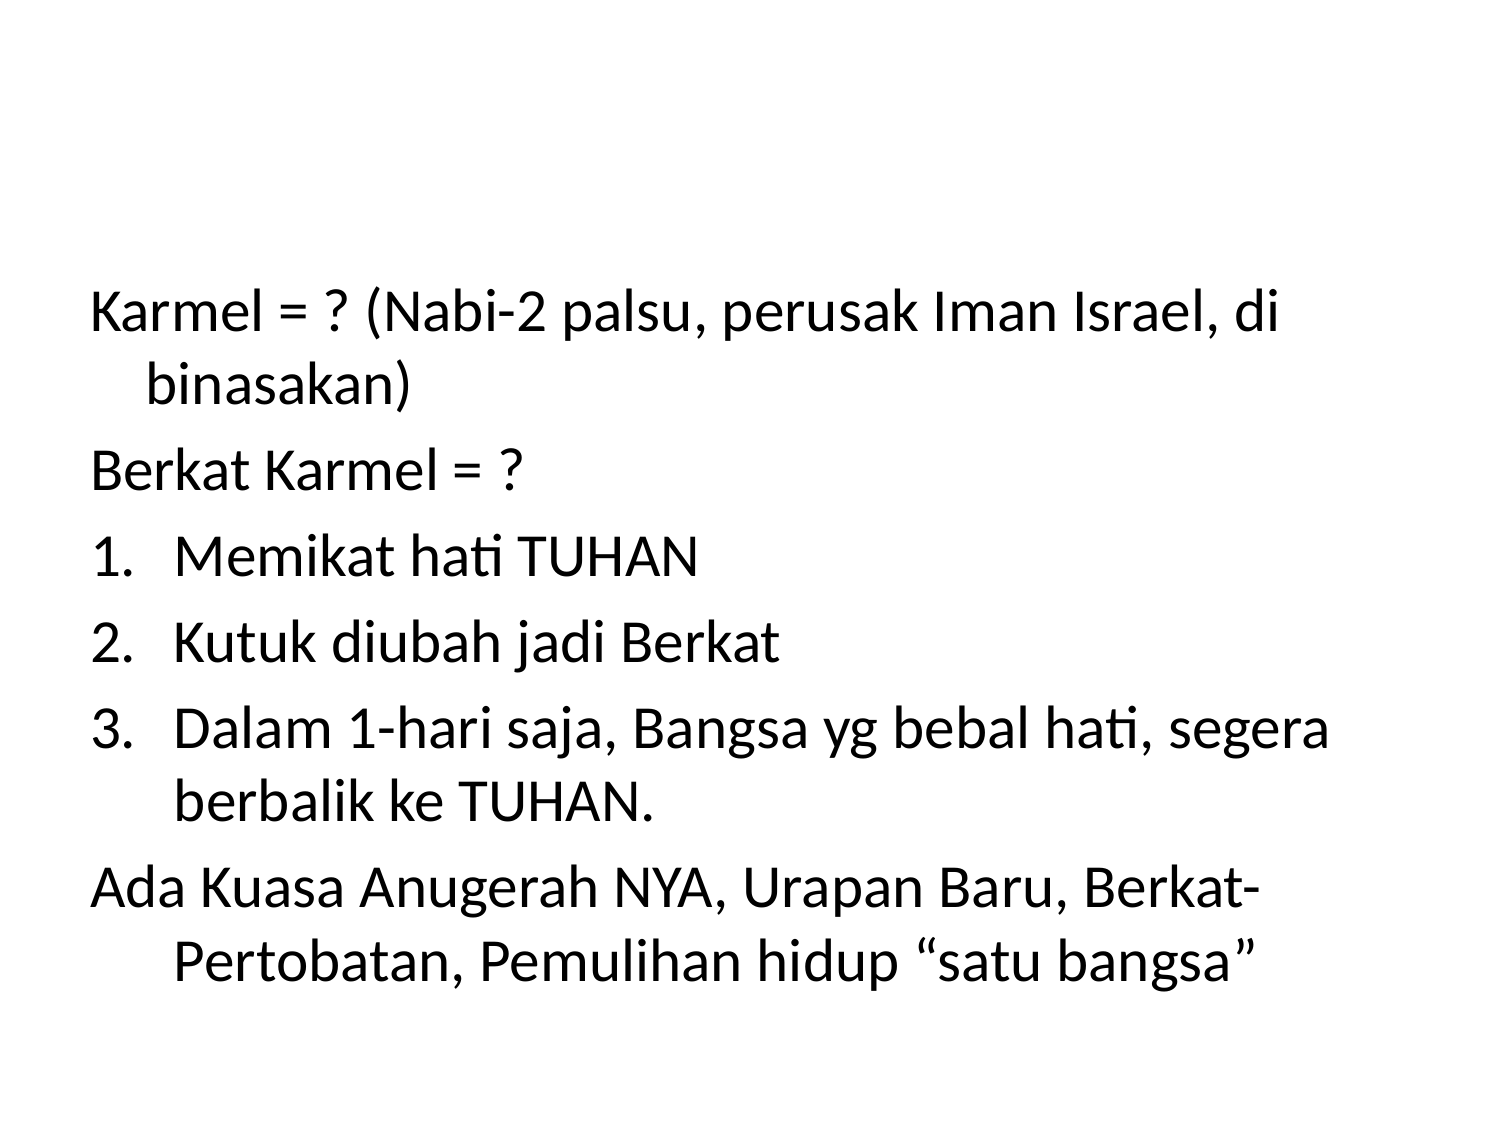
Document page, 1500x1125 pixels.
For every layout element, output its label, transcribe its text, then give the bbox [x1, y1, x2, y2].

list Karmel = ? (Nabi-2 palsu, perusak Iman Israel, di binasakan) Berkat Karmel = ? Memikat hati TUHAN Kutuk diubah jadi Berkat Dalam 1-hari saja, Bangsa yg bebal hati, segera berbalik ke TUHAN. Ada Kuasa Anugerah NYA, Urapan Baru, Berkat-Pertobatan, Pemulihan hidup “satu bangsa” [75, 262, 1425, 1005]
